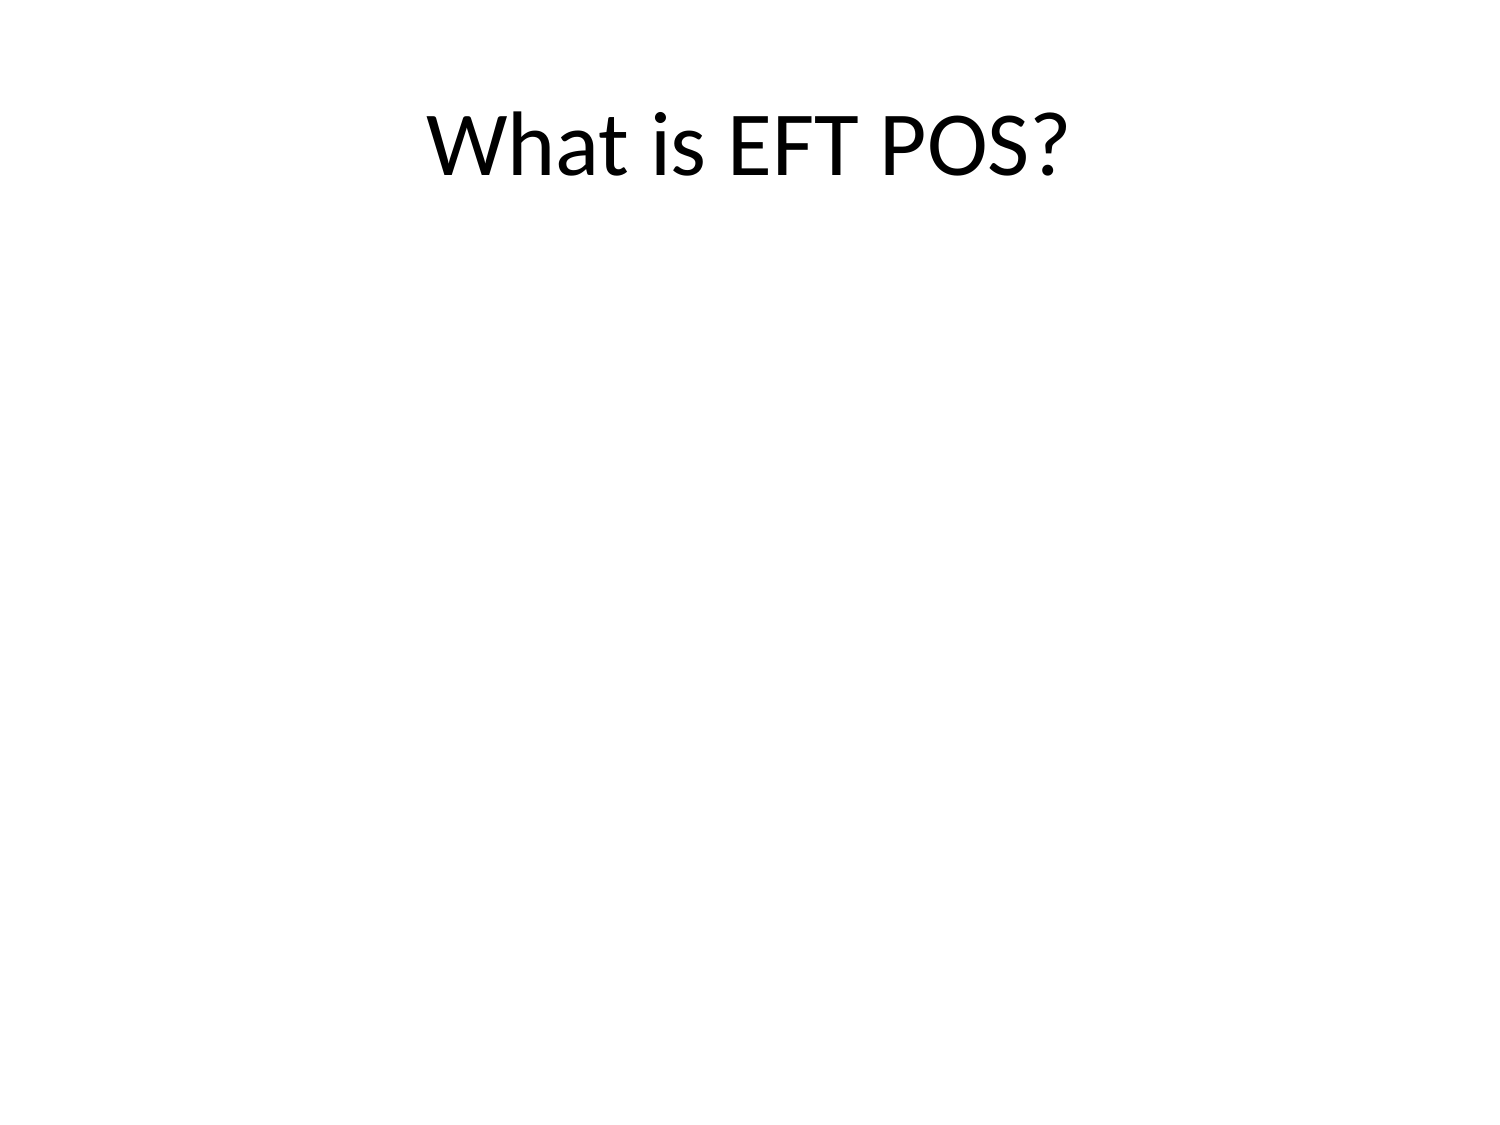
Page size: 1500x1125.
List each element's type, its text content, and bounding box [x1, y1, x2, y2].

title What is EFT POS? [75, 45, 1425, 233]
